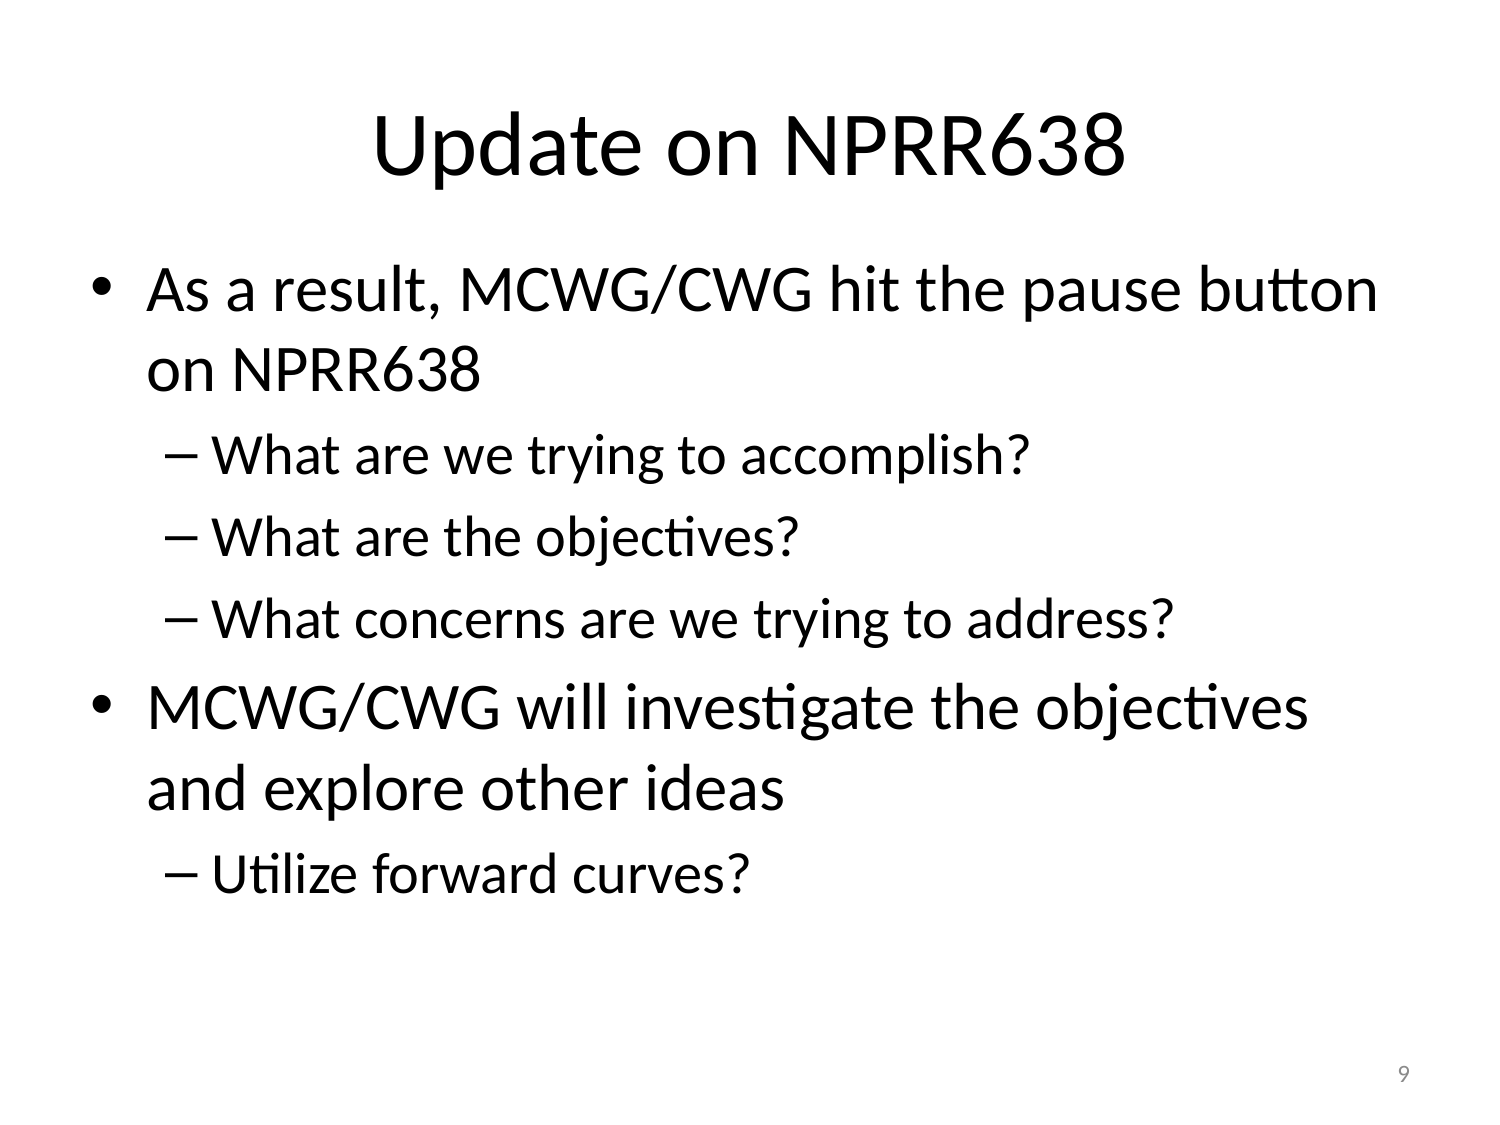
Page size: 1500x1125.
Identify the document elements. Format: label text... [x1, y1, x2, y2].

list As a result, MCWG/CWG hit the pause button on NPRR638 What are we trying to accomplish? What are the objectives? What concerns are we trying to address? MCWG/CWG will investigate the objectives and explore other ideas Utilize forward curves? [75, 237, 1425, 1088]
title Update on NPRR638 [75, 45, 1425, 233]
slide_number 9 [1074, 1042, 1425, 1103]
